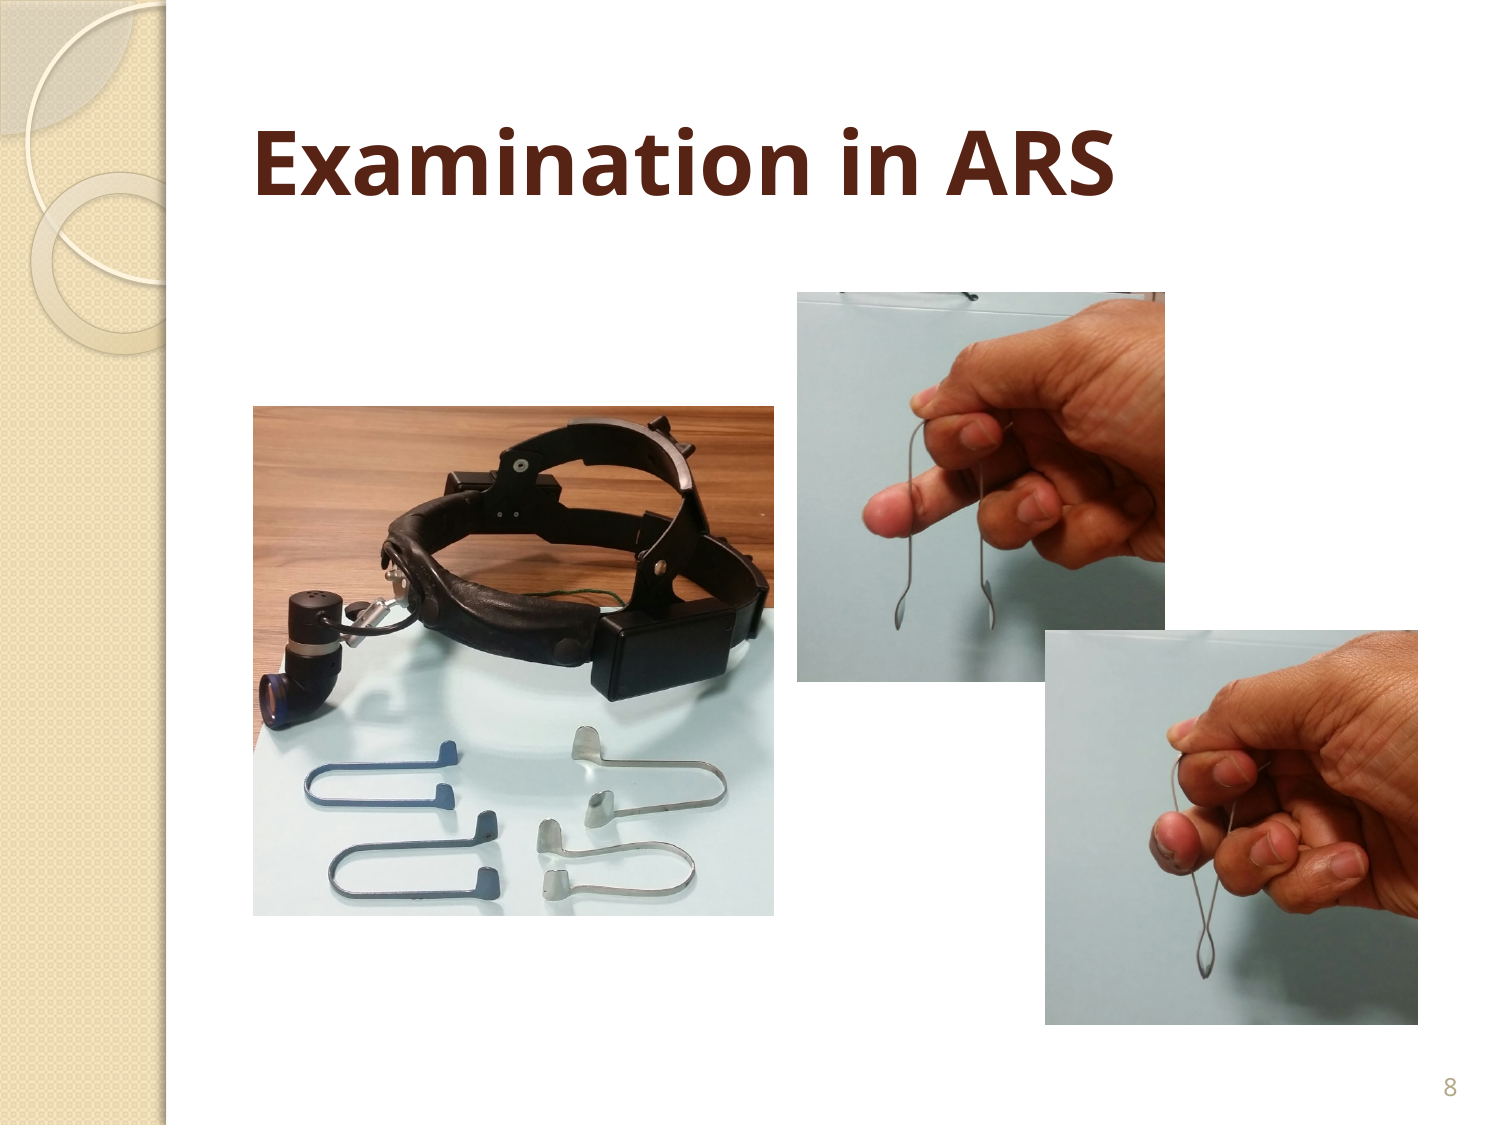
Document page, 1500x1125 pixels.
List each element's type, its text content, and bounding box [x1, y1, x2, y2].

slide_number 8 [1413, 1034, 1488, 1113]
picture [253, 406, 774, 917]
title Examination in ARS [235, 66, 1466, 254]
picture [796, 291, 1418, 1026]
